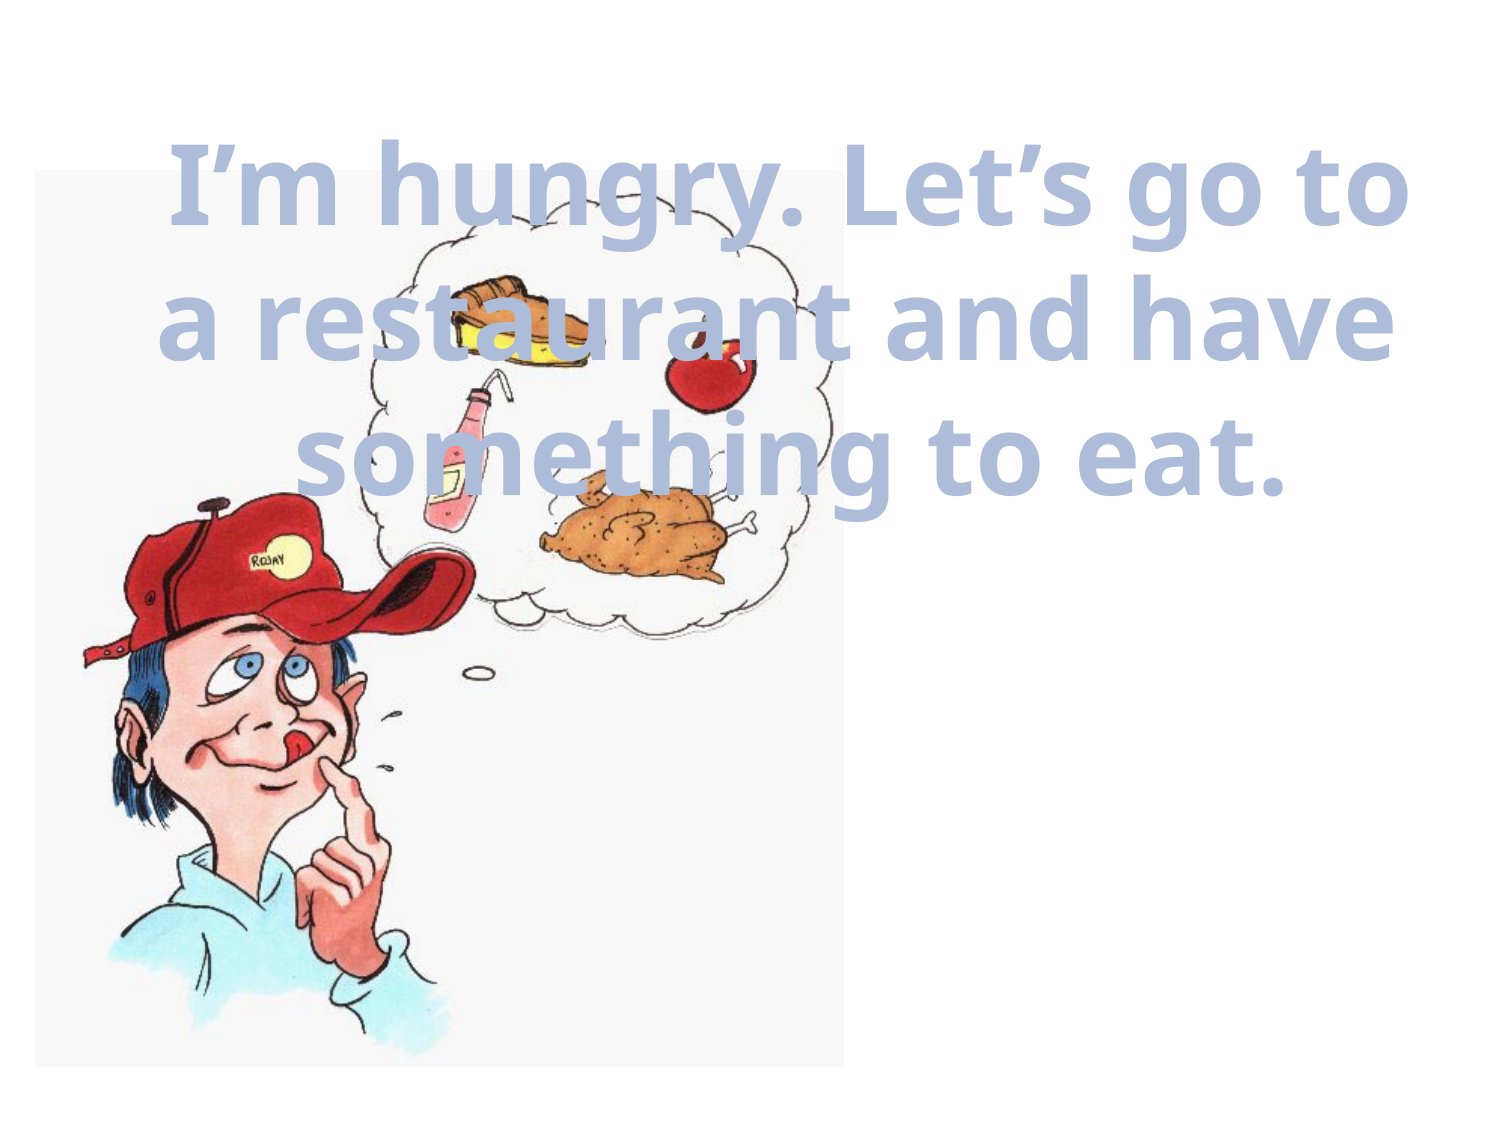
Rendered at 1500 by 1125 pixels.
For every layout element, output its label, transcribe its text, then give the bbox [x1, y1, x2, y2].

text_box I’m hungry. Let’s go to a restaurant and have something to eat. [140, 105, 1443, 526]
picture [34, 170, 844, 1067]
